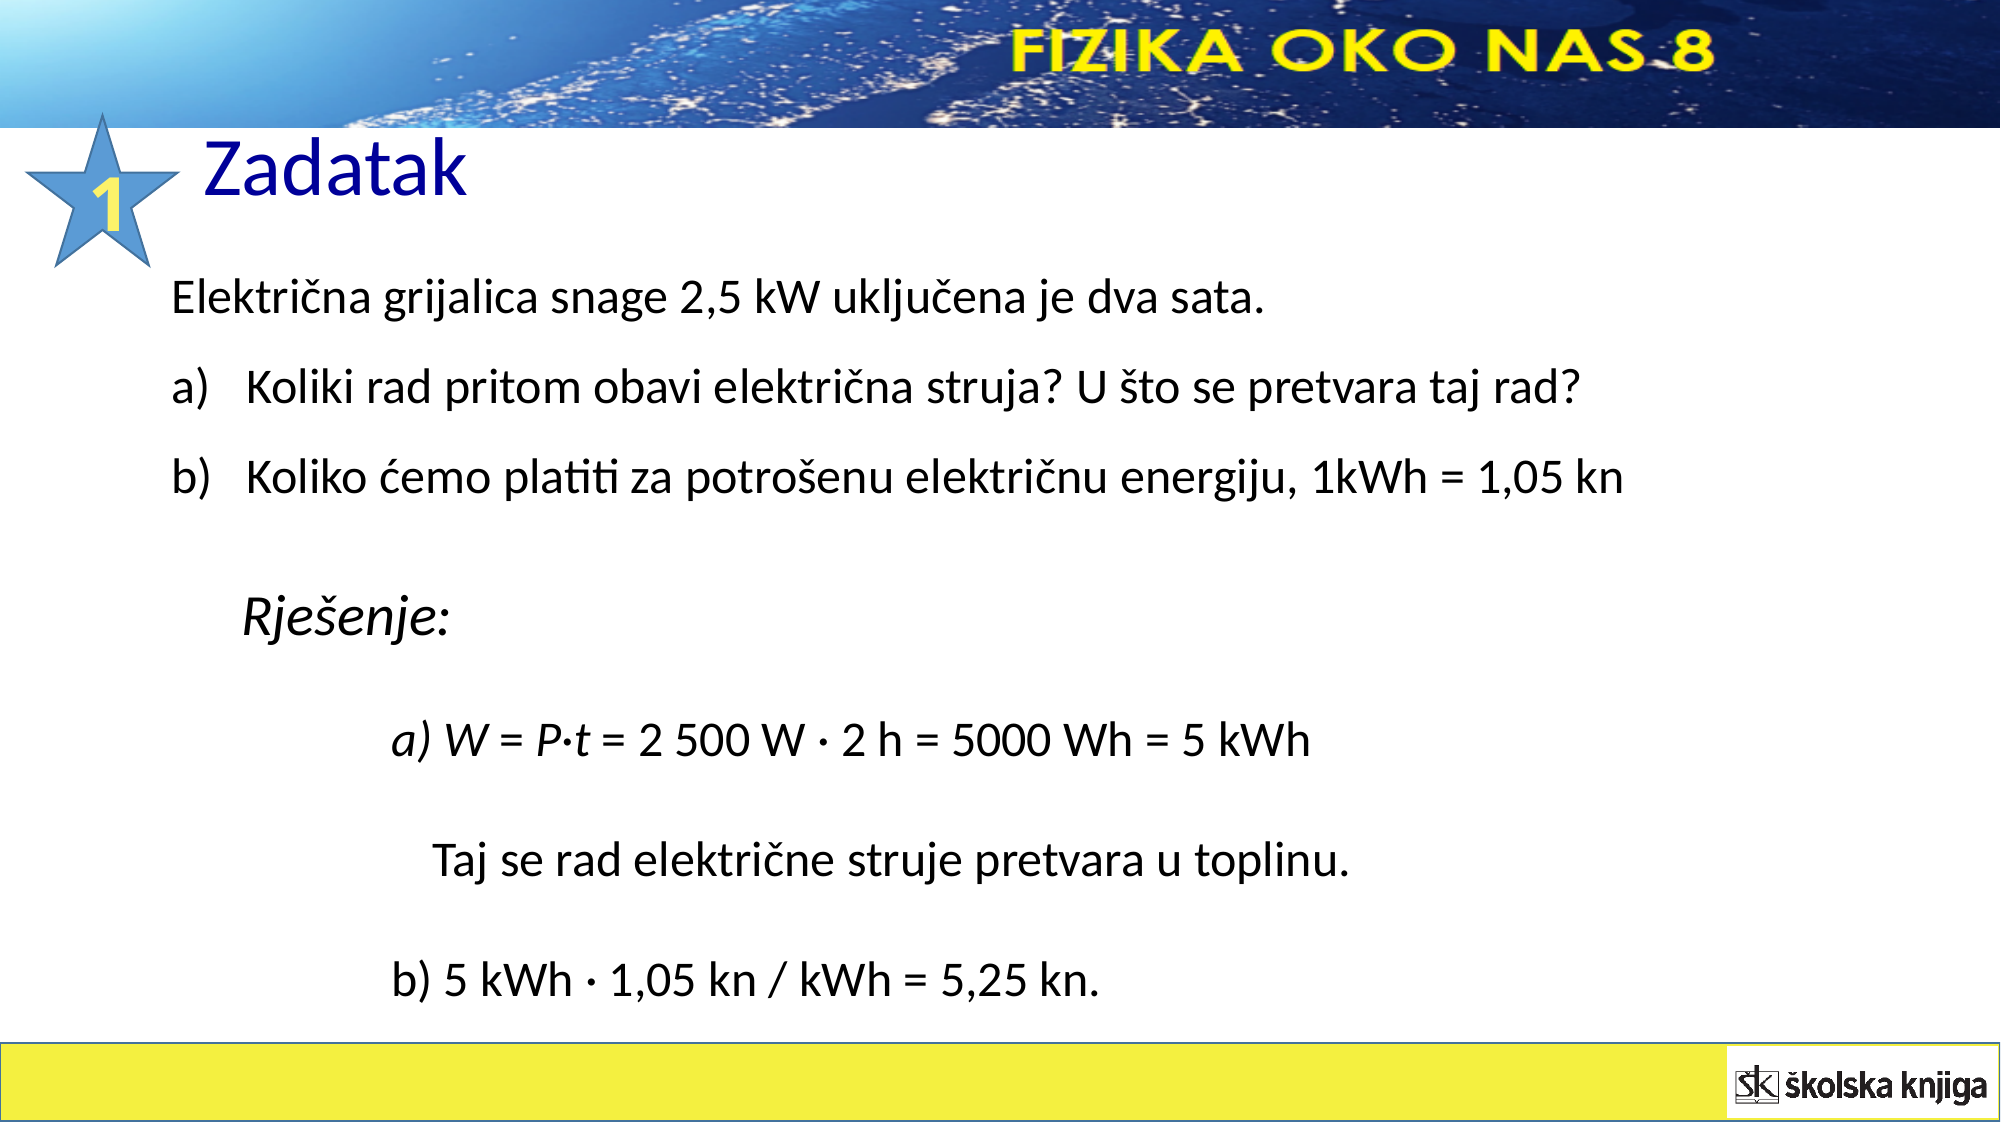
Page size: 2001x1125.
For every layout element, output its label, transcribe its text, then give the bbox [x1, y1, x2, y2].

title Zadatak [188, 59, 1863, 226]
picture [0, 0, 2000, 128]
text_box Rješenje: a) W = P·t = 2 500 W · 2 h = 5000 Wh = 5 kWh Taj se rad električne struje pretvara u toplinu. b) 5 kWh · 1,05 kn / kWh = 5,25 kn. [226, 534, 1850, 1119]
text_box 1 [24, 111, 181, 269]
list Električna grijalica snage 2,5 kW uključena je dva sata. Koliki rad pritom obavi električna struja? U što se pretvara taj rad? Koliko ćemo platiti za potrošenu električnu energiju, 1kWh = 1,05 kn [156, 226, 1882, 514]
picture [1850, 1046, 1998, 1118]
